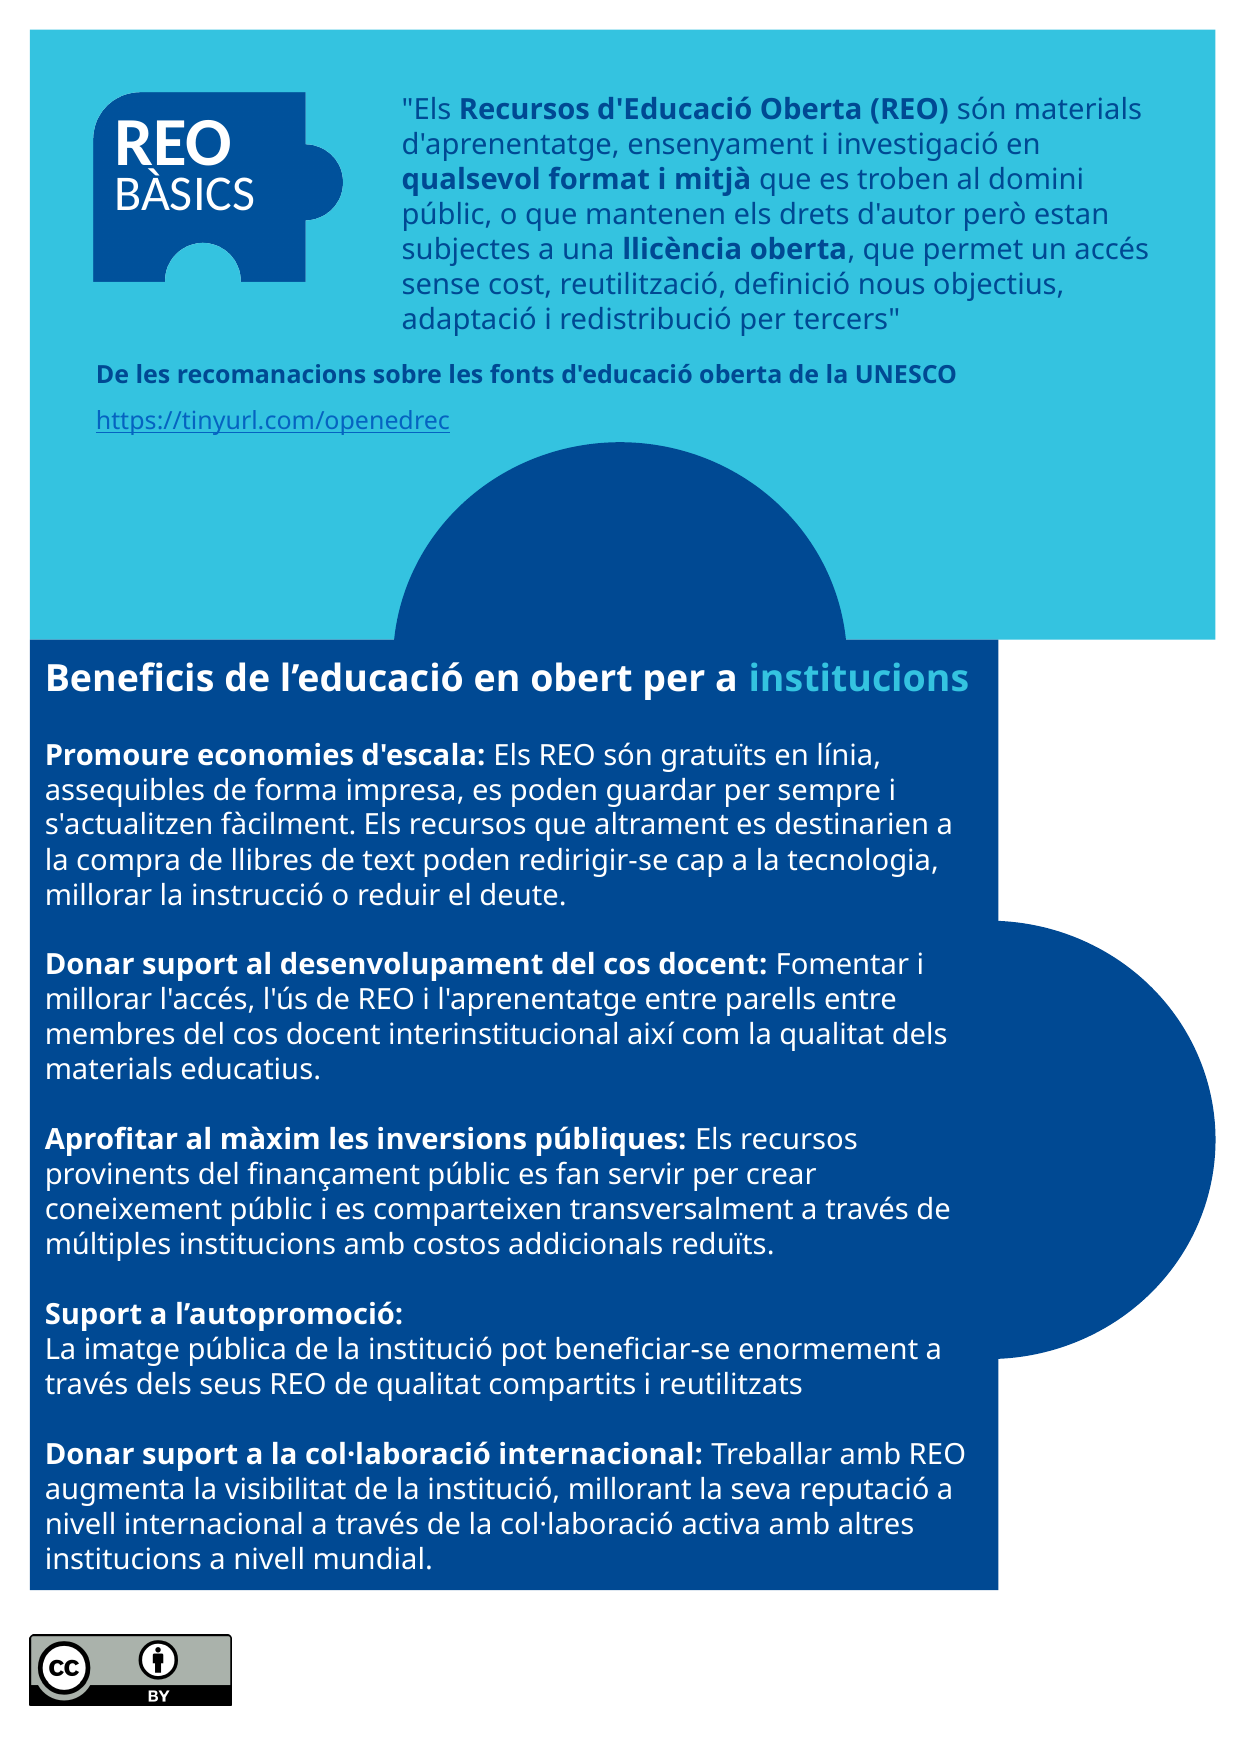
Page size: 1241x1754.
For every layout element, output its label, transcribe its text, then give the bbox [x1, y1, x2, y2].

text_box [394, 448, 846, 638]
text_box [999, 920, 1216, 1359]
text_box "Els Recursos d'Educació Oberta (REO) són materials d'aprenentatge, ensenyament i investigació en qualsevol format i mitjà que es troben al domini públic, o que mantenen els drets d'autor però estan subjectes a una llicència oberta, que permet un accés sense cost, reutilització, definició nous objectius, adaptació i redistribució per tercers" [386, 75, 1184, 350]
text_box De les recomanacions sobre les fonts d'educació oberta de la UNESCO https://tinyurl.com/openedrec [80, 356, 1241, 448]
picture [29, 1634, 233, 1706]
text_box [29, 29, 1216, 638]
text_box [677, 448, 1216, 640]
picture [93, 92, 343, 282]
text_box Beneficis de l’educació en obert per a institucions Promoure economies d'escala: Els REO són ​​gratuïts en línia, assequibles de forma impresa, es poden guardar per sempre i s'actualitzen fàcilment. Els recursos que altrament es destinarien a la compra de llibres de text poden redirigir-se cap a la tecnologia, millorar la instrucció o reduir el deute. Donar suport al desenvolupament del cos docent: Fomentar i millorar l'accés, l'ús de REO i l'aprenentatge entre parells entre membres del cos docent interinstitucional així com la qualitat dels materials educatius. Aprofitar al màxim les inversions públiques: Els recursos provinents del finançament públic es fan servir per crear coneixement públic i es comparteixen transversalment a través de múltiples institucions amb costos addicionals reduïts. Suport a l’autopromoció: La imatge pública de la institució pot beneficiar-se enormement a través dels seus REO de qualitat compartits i reutilitzats Donar suport a la col·laboració internacional: Treballar amb REO augmenta la visibilitat de la institució, millorant la seva reputació a nivell internacional a través de la col·laboració activa amb altres institucions a nivell mundial. [29, 638, 999, 1590]
